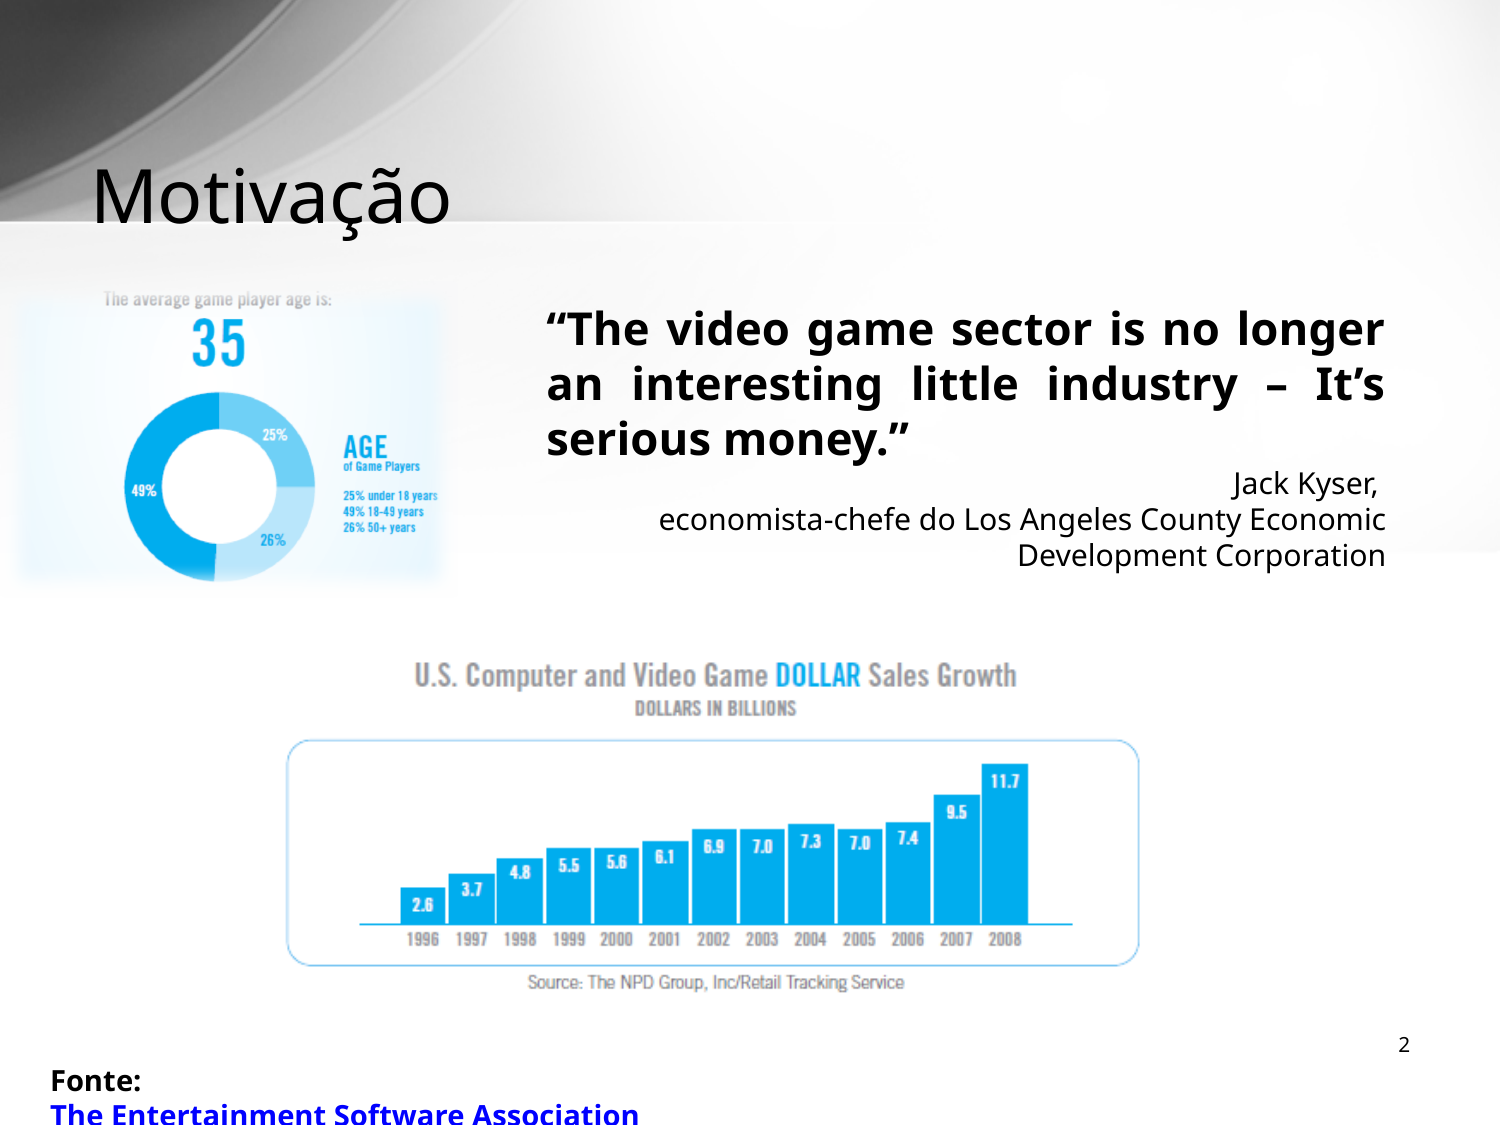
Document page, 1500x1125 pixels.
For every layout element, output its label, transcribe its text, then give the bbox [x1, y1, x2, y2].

slide_number 2 [1074, 1024, 1425, 1103]
picture [0, 0, 1500, 1125]
text_box “The video game sector is no longer an interesting little industry – It’s serious money.” Jack Kyser, economista-chefe do Los Angeles County Economic Development Corporation [480, 292, 1401, 586]
title Motivação [74, 58, 1426, 247]
text_box Fonte: The Entertainment Software Association [35, 1054, 692, 1125]
